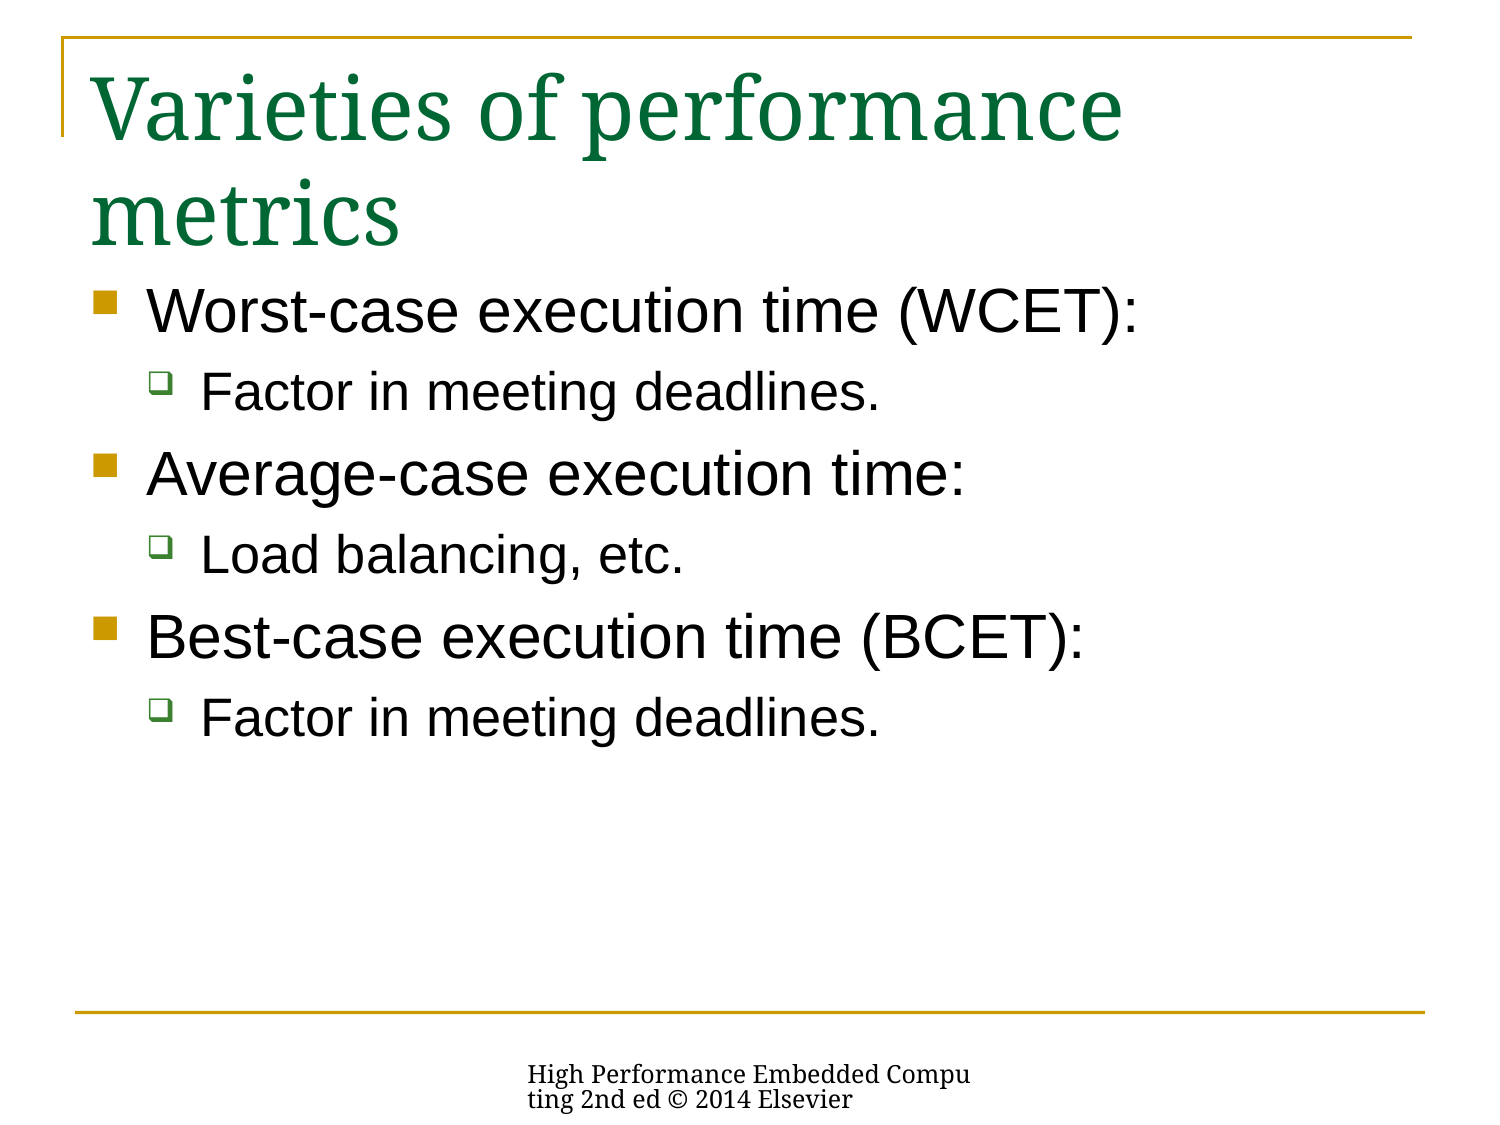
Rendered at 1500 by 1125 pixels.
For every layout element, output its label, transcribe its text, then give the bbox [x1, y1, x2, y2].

footer High Performance Embedded Computing 2nd ed © 2014 Elsevier [512, 1025, 988, 1100]
list Worst-case execution time (WCET): Factor in meeting deadlines. Average-case execution time: Load balancing, etc. Best-case execution time (BCET): Factor in meeting deadlines. [75, 262, 1425, 1006]
title Varieties of performance metrics [75, 45, 1425, 233]
